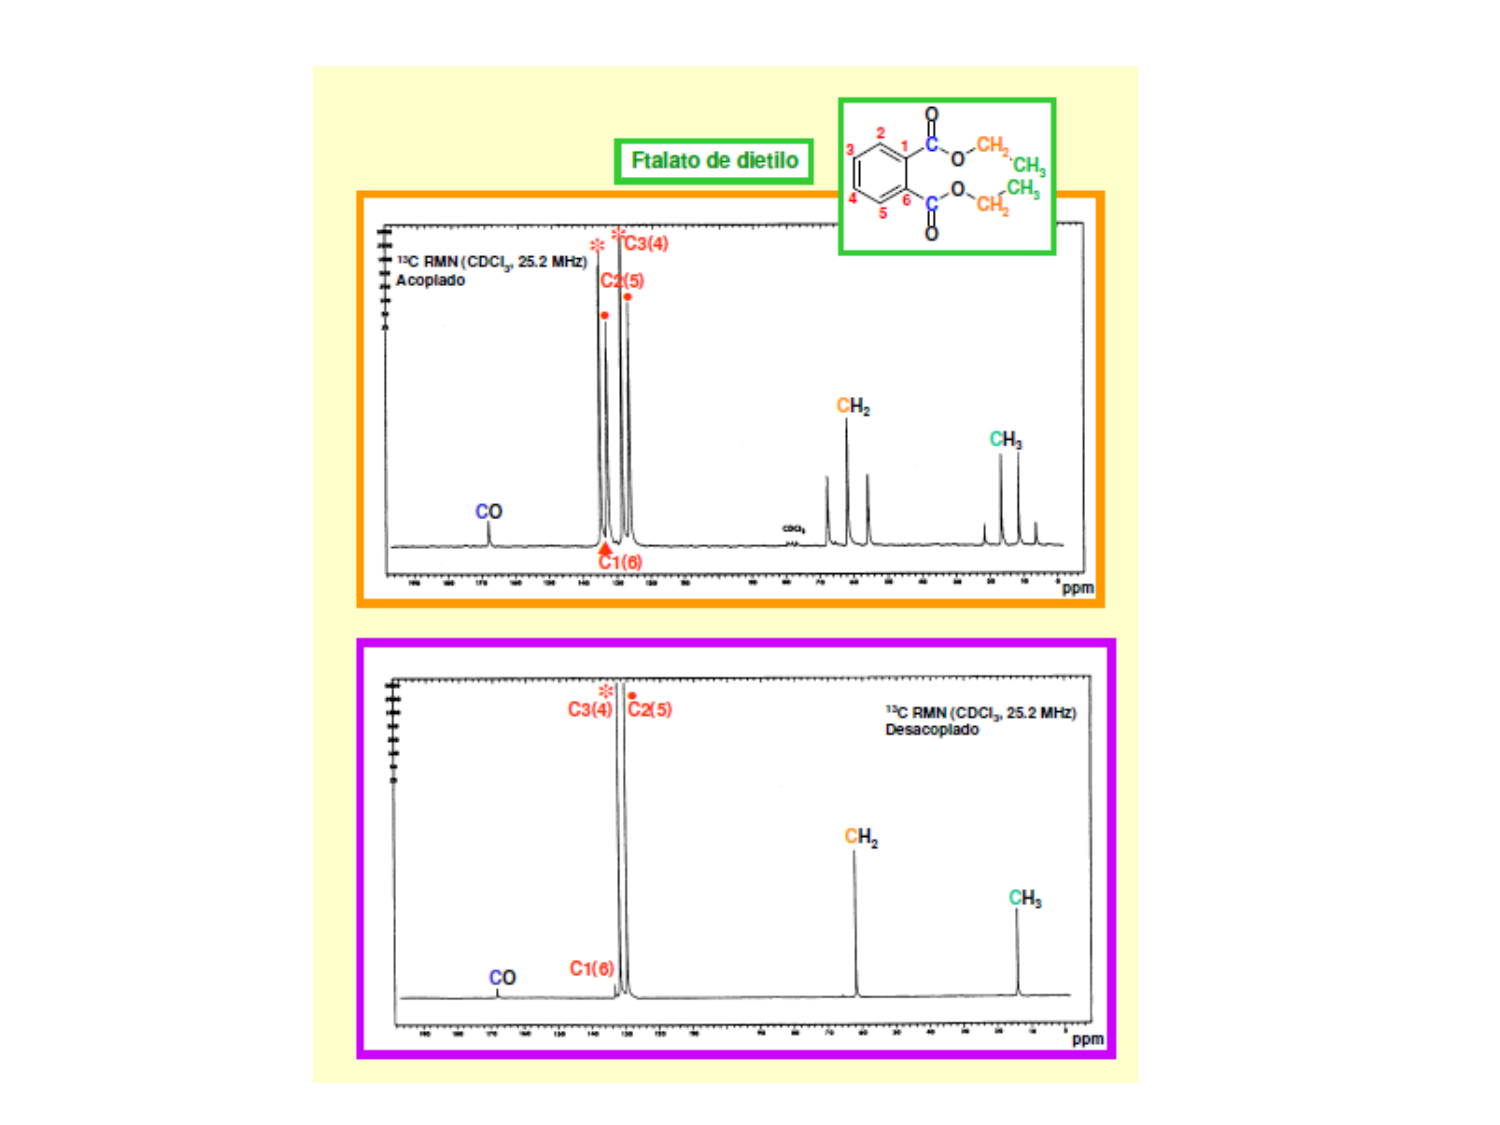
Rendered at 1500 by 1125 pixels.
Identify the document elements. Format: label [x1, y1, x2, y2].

picture [312, 66, 1139, 1083]
